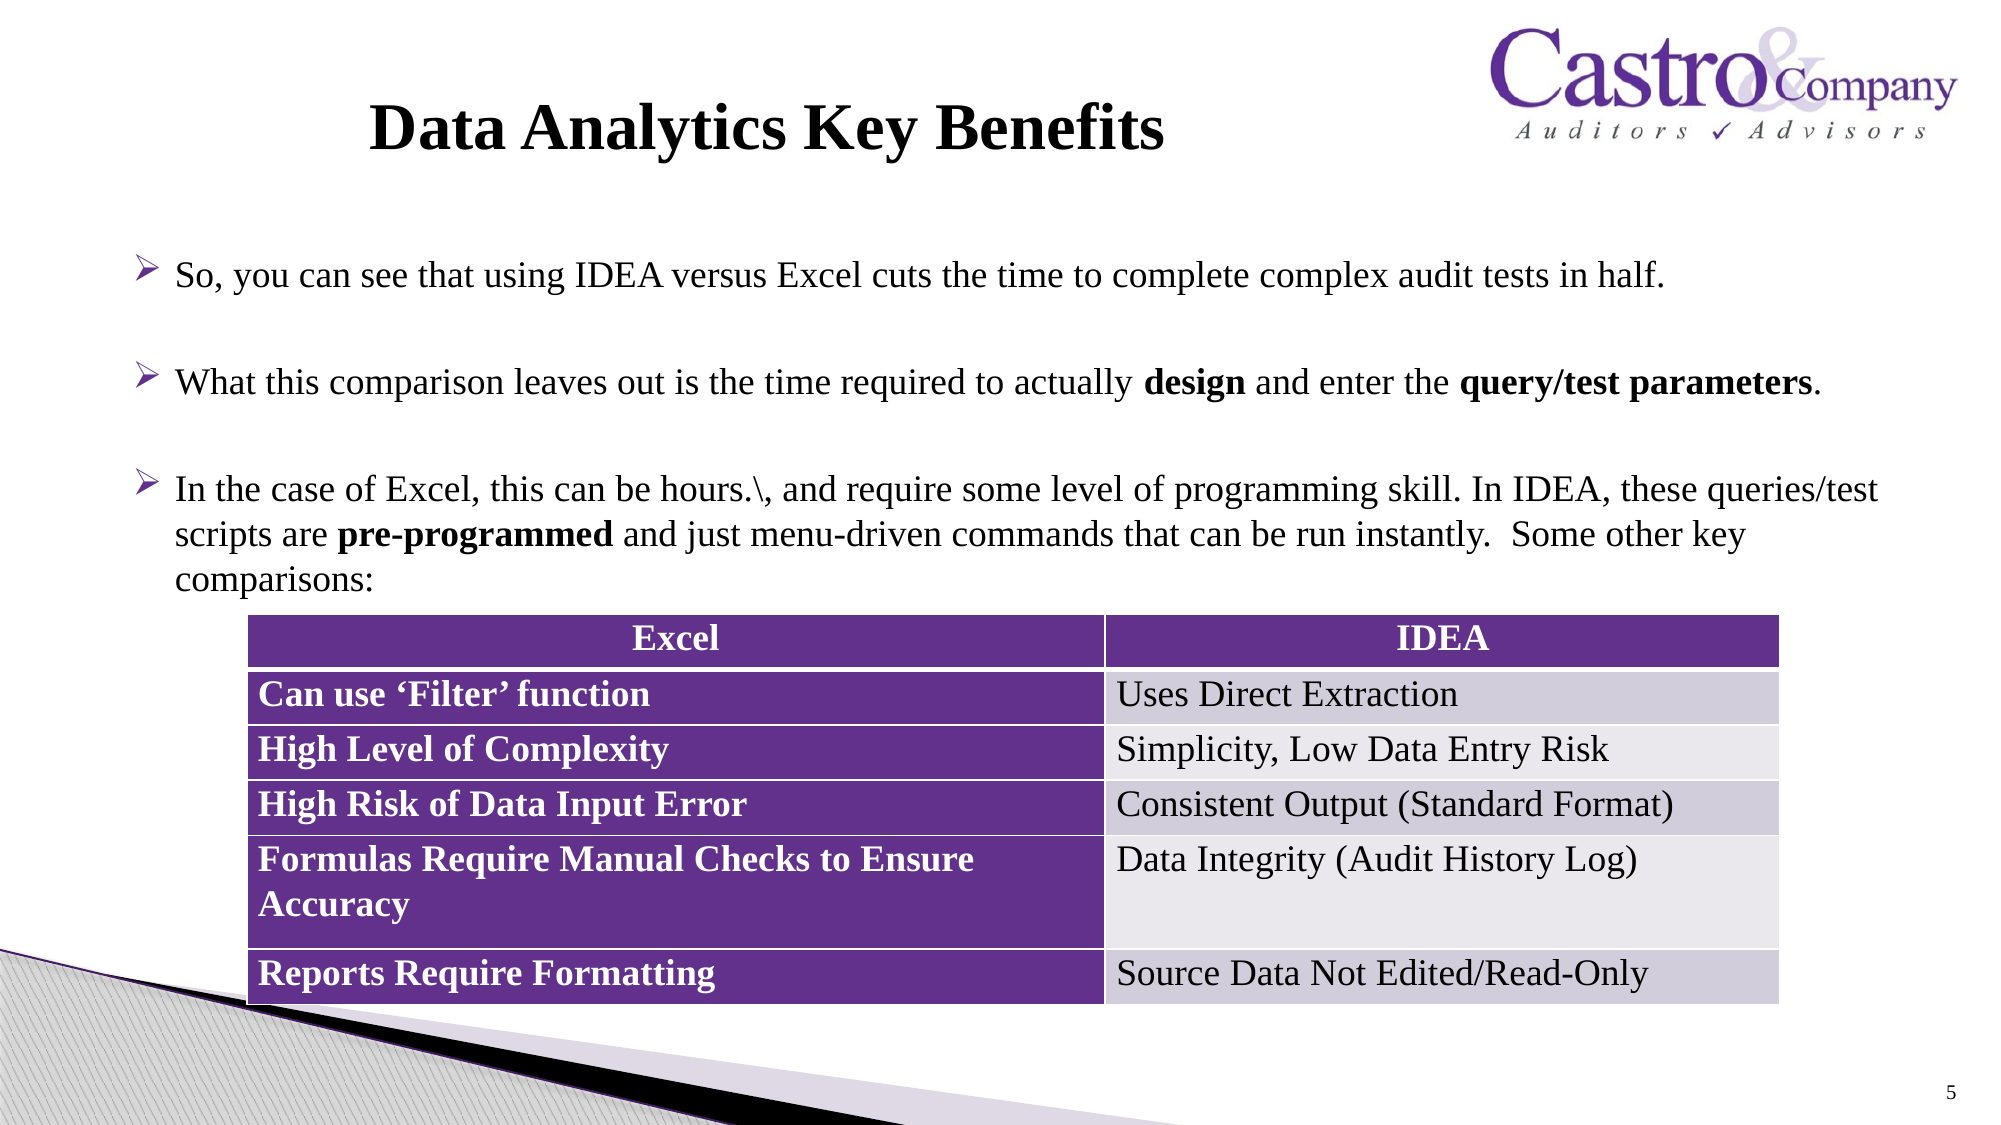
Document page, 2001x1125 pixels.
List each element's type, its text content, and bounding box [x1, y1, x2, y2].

table_cell Simplicity, Low Data Entry Risk [1106, 726, 1779, 779]
table_cell Uses Direct Extraction [1106, 672, 1779, 724]
table_cell Source Data Not Edited/Read-Only [1106, 950, 1779, 1004]
table_cell High Level of Complexity [248, 726, 1104, 779]
table_cell Data Integrity (Audit History Log) [1106, 836, 1779, 948]
table_cell Formulas Require Manual Checks to Ensure Accuracy [248, 836, 1104, 948]
picture [1488, 24, 1960, 142]
table_cell High Risk of Data Input Error [248, 781, 1104, 835]
list So, you can see that using IDEA versus Excel cuts the time to complete complex audit tests in half. What this comparison leaves out is the time required to actually design and enter the query/test parameters. In the case of Excel, this can be hours.\, and require some level of programming skill. In IDEA, these queries/test scripts are pre-programmed and just menu-driven commands that can be run instantly. Some other key comparisons: [99, 243, 1900, 986]
table_header Excel [248, 615, 1104, 667]
table_header IDEA [1106, 615, 1779, 667]
slide_number 5 [1891, 1051, 1972, 1112]
table_cell Consistent Output (Standard Format) [1106, 781, 1779, 835]
table_cell Can use ‘Filter’ function [248, 672, 1104, 724]
table_cell Reports Require Formatting [248, 950, 1104, 1004]
title Data Analytics Key Benefits [156, 67, 1381, 178]
